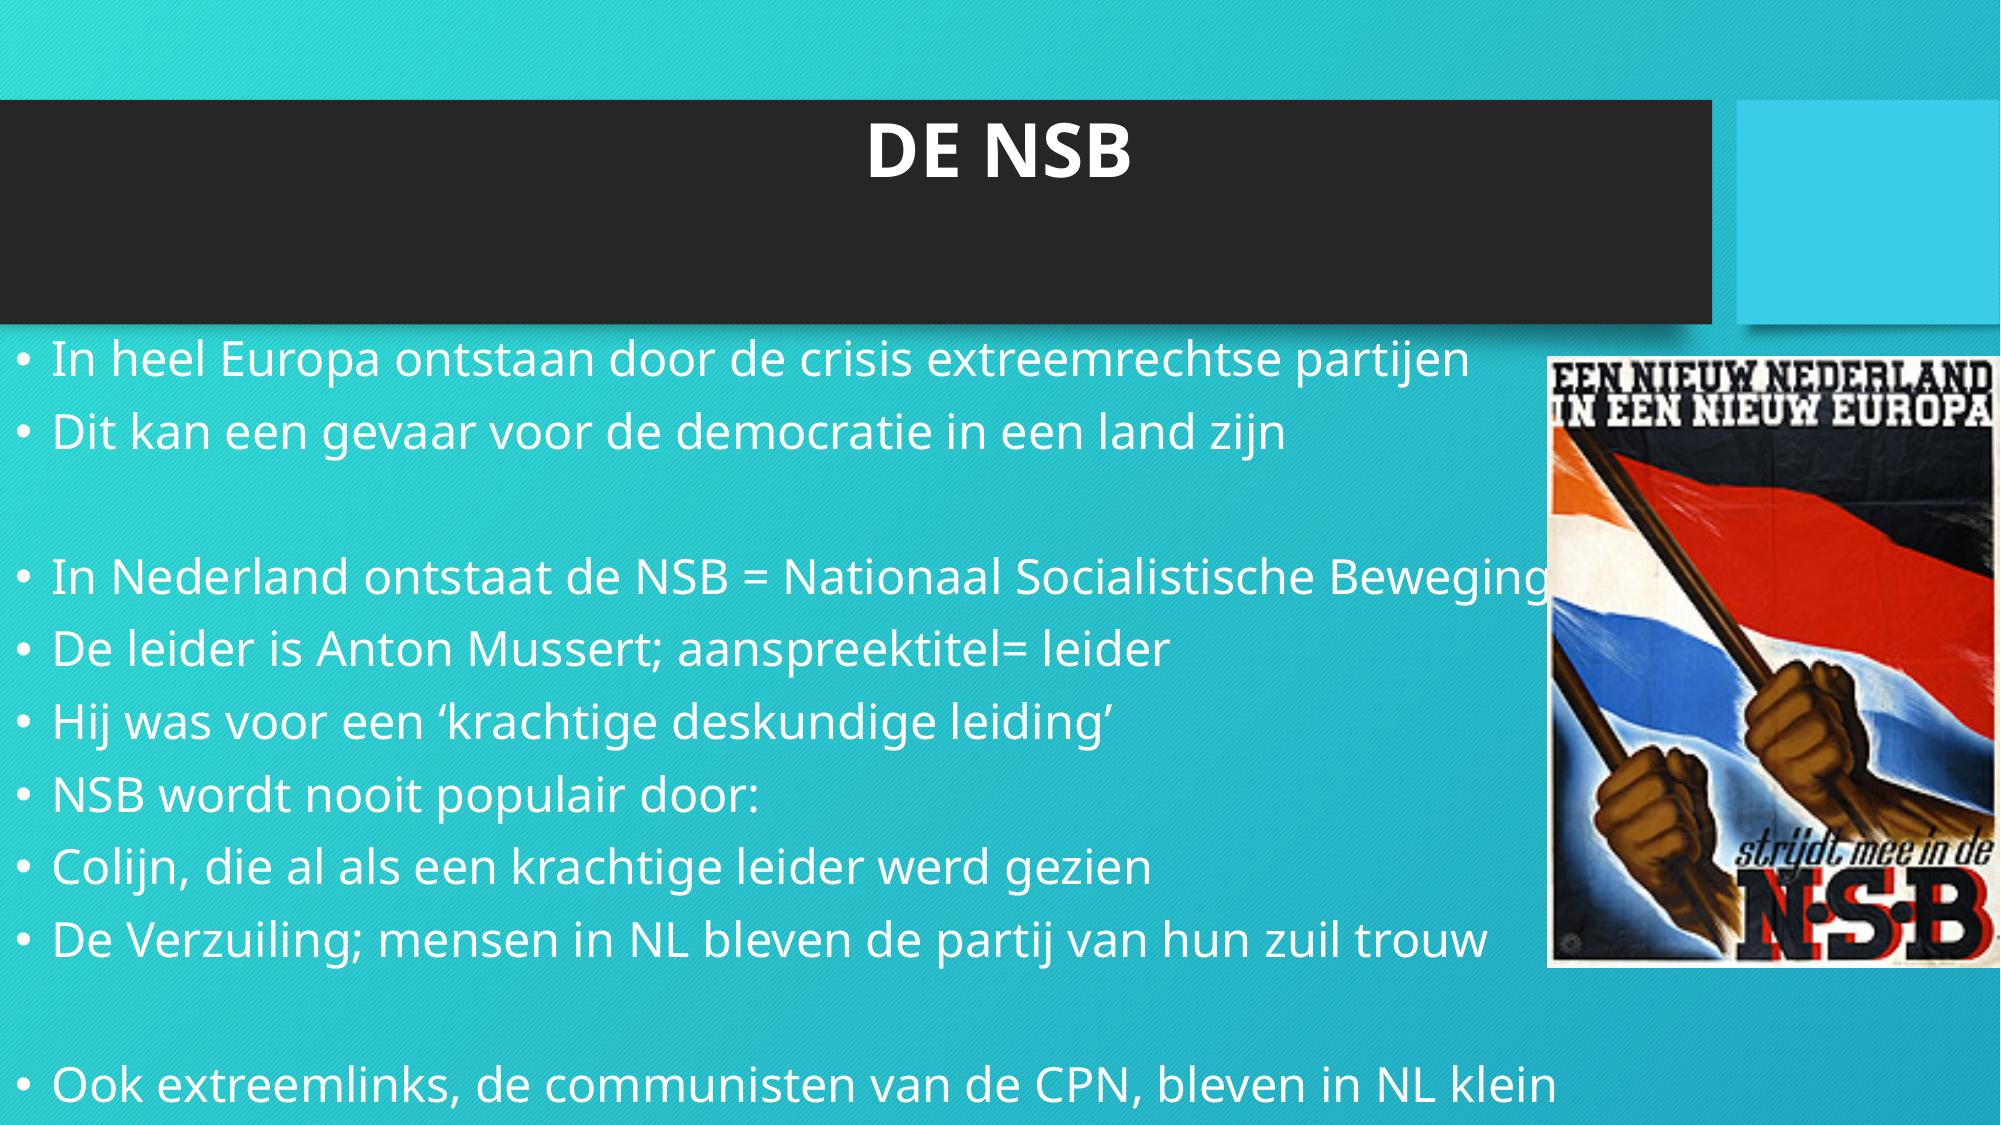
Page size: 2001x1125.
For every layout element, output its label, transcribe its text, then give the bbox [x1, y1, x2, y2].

title DE NSB [0, 105, 2000, 202]
list In heel Europa ontstaan door de crisis extreemrechtse partijen Dit kan een gevaar voor de democratie in een land zijn In Nederland ontstaat de NSB = Nationaal Socialistische Beweging De leider is Anton Mussert; aanspreektitel= leider Hij was voor een ‘krachtige deskundige leiding’ NSB wordt nooit populair door: Colijn, die al als een krachtige leider werd gezien De Verzuiling; mensen in NL bleven de partij van hun zuil trouw Ook extreemlinks, de communisten van de CPN, bleven in NL klein [0, 327, 2000, 1125]
picture [1547, 356, 2000, 968]
